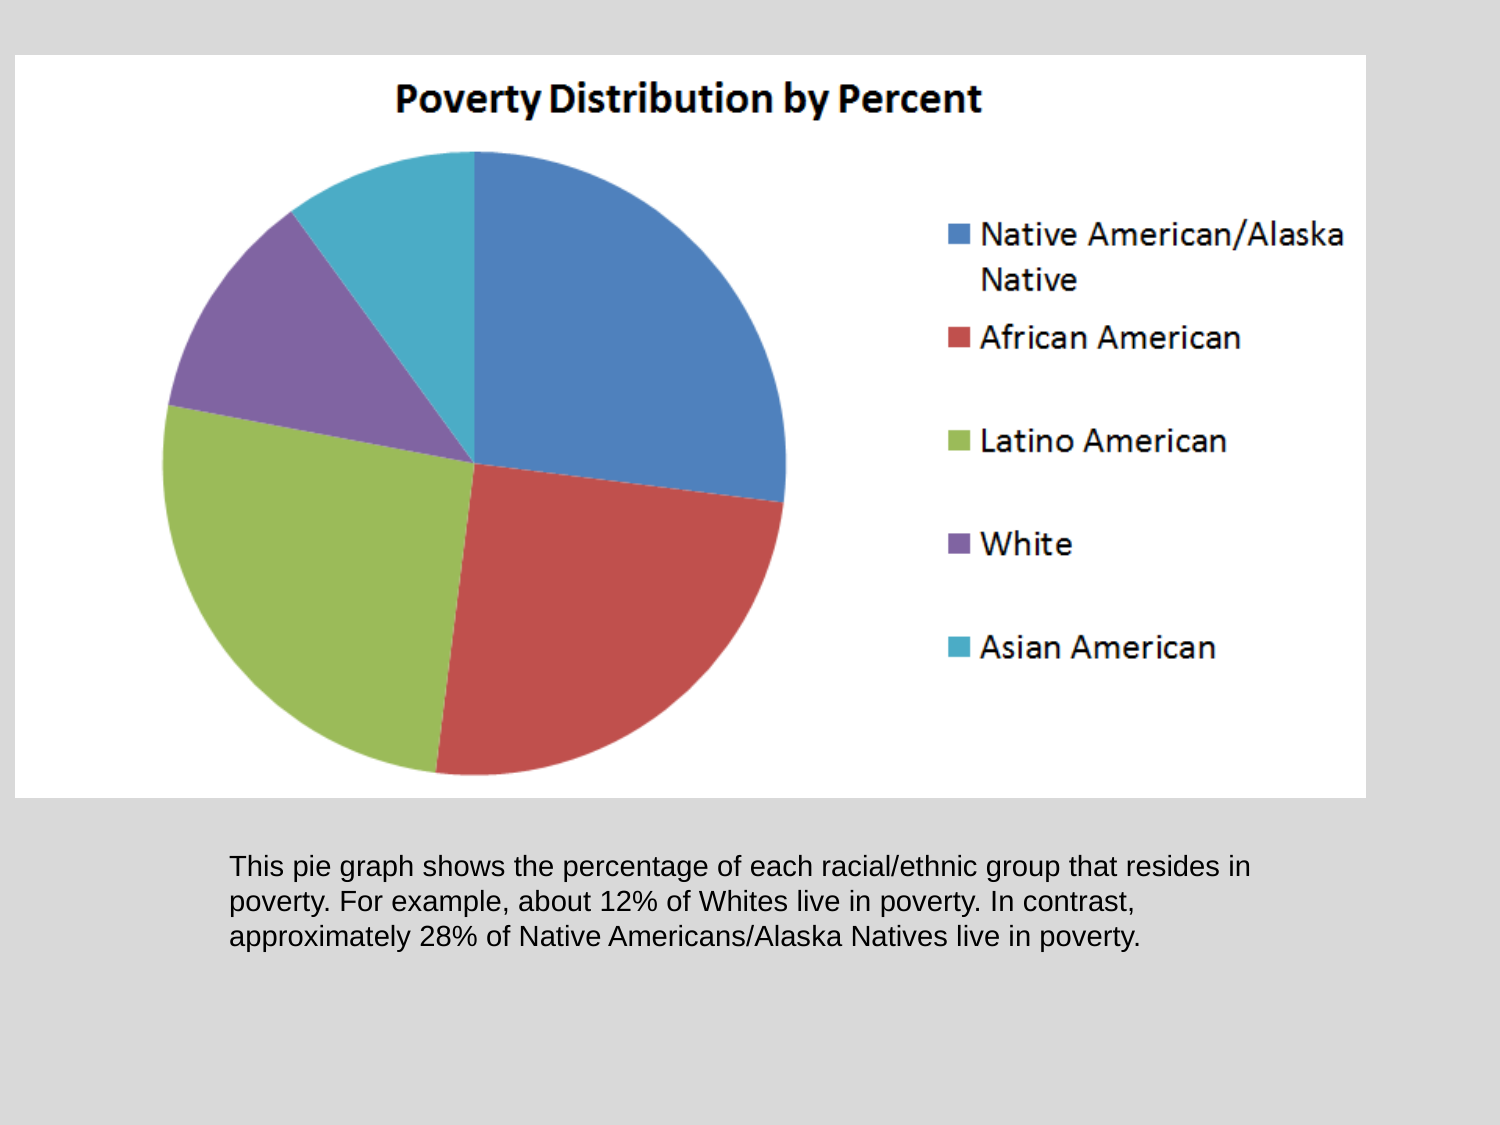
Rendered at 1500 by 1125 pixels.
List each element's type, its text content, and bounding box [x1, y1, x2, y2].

text_box This pie graph shows the percentage of each racial/ethnic group that resides in poverty. For example, about 12% of Whites live in poverty. In contrast, approximately 28% of Native Americans/Alaska Natives live in poverty. [214, 832, 1286, 984]
picture [15, 55, 1366, 798]
